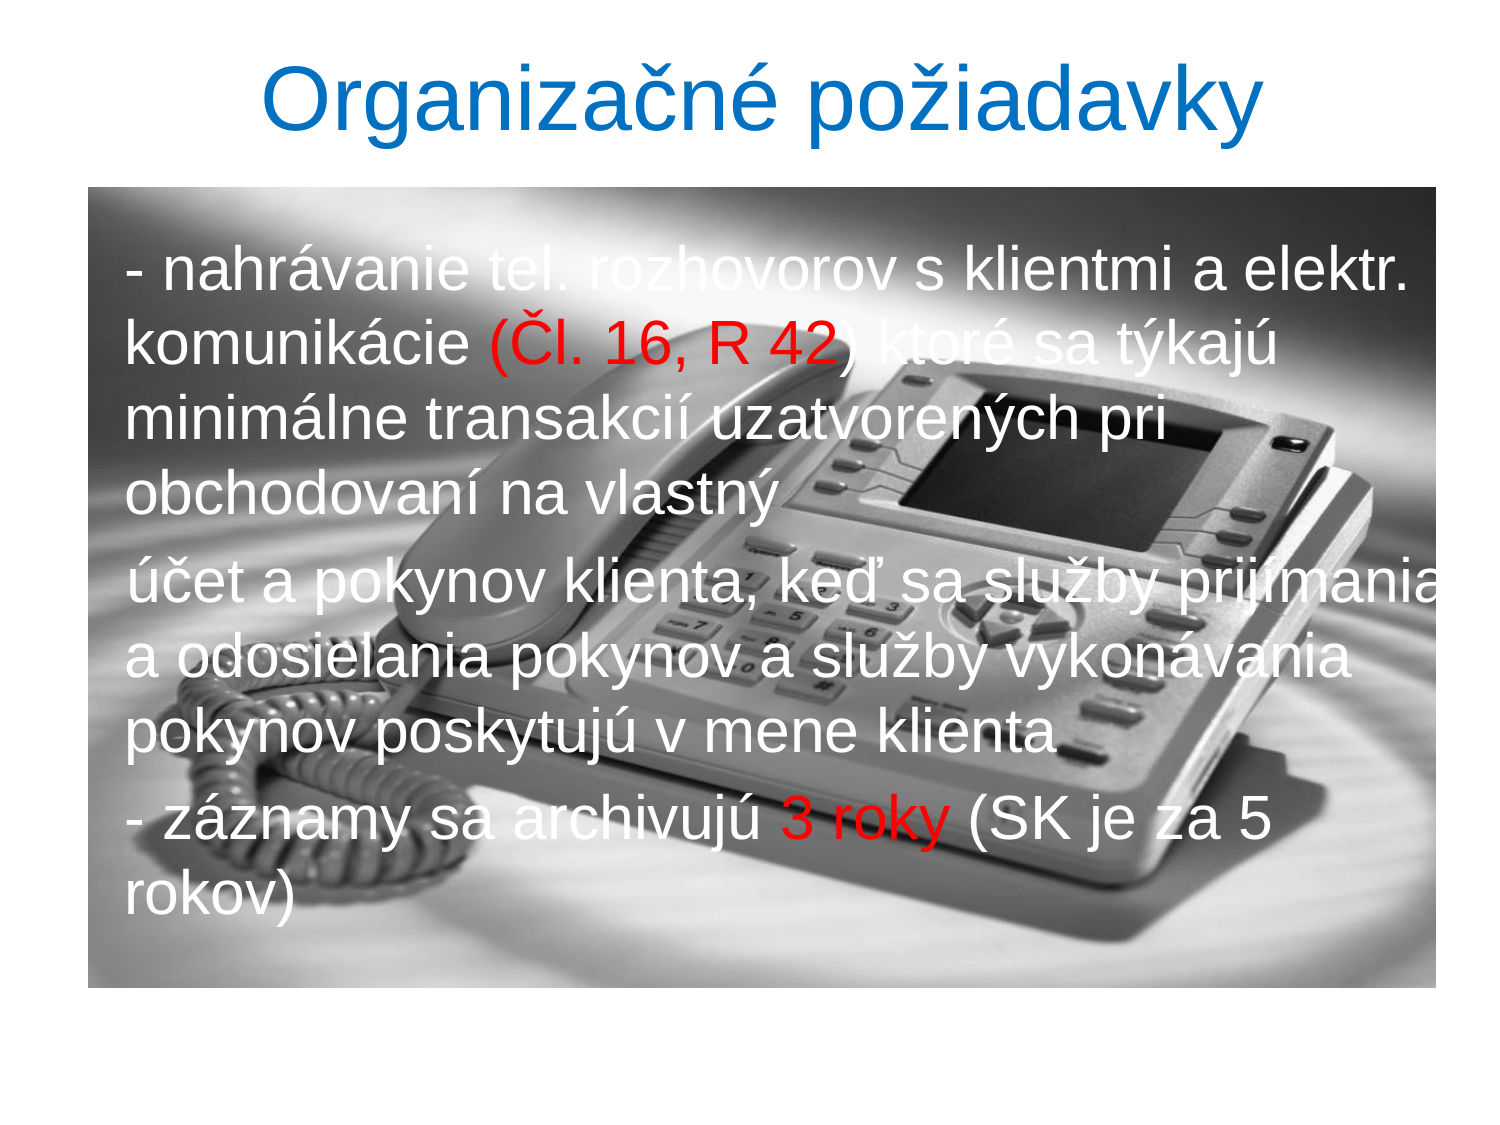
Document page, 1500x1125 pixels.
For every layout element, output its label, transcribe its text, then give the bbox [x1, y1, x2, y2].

title Organizačné požiadavky [88, 0, 1439, 188]
list - nahrávanie tel. rozhovorov s klientmi a elektr. komunikácie (Čl. 16, R 42) ktoré sa týkajú minimálne transakcií uzatvorených pri obchodovaní na vlastný účet a pokynov klienta, keď sa služby prijímania a odosielania pokynov a služby vykonávania pokynov poskytujú v mene klienta - záznamy sa archivujú 3 roky (SK je za 5 rokov) [53, 219, 1471, 1059]
picture [88, 187, 1436, 988]
